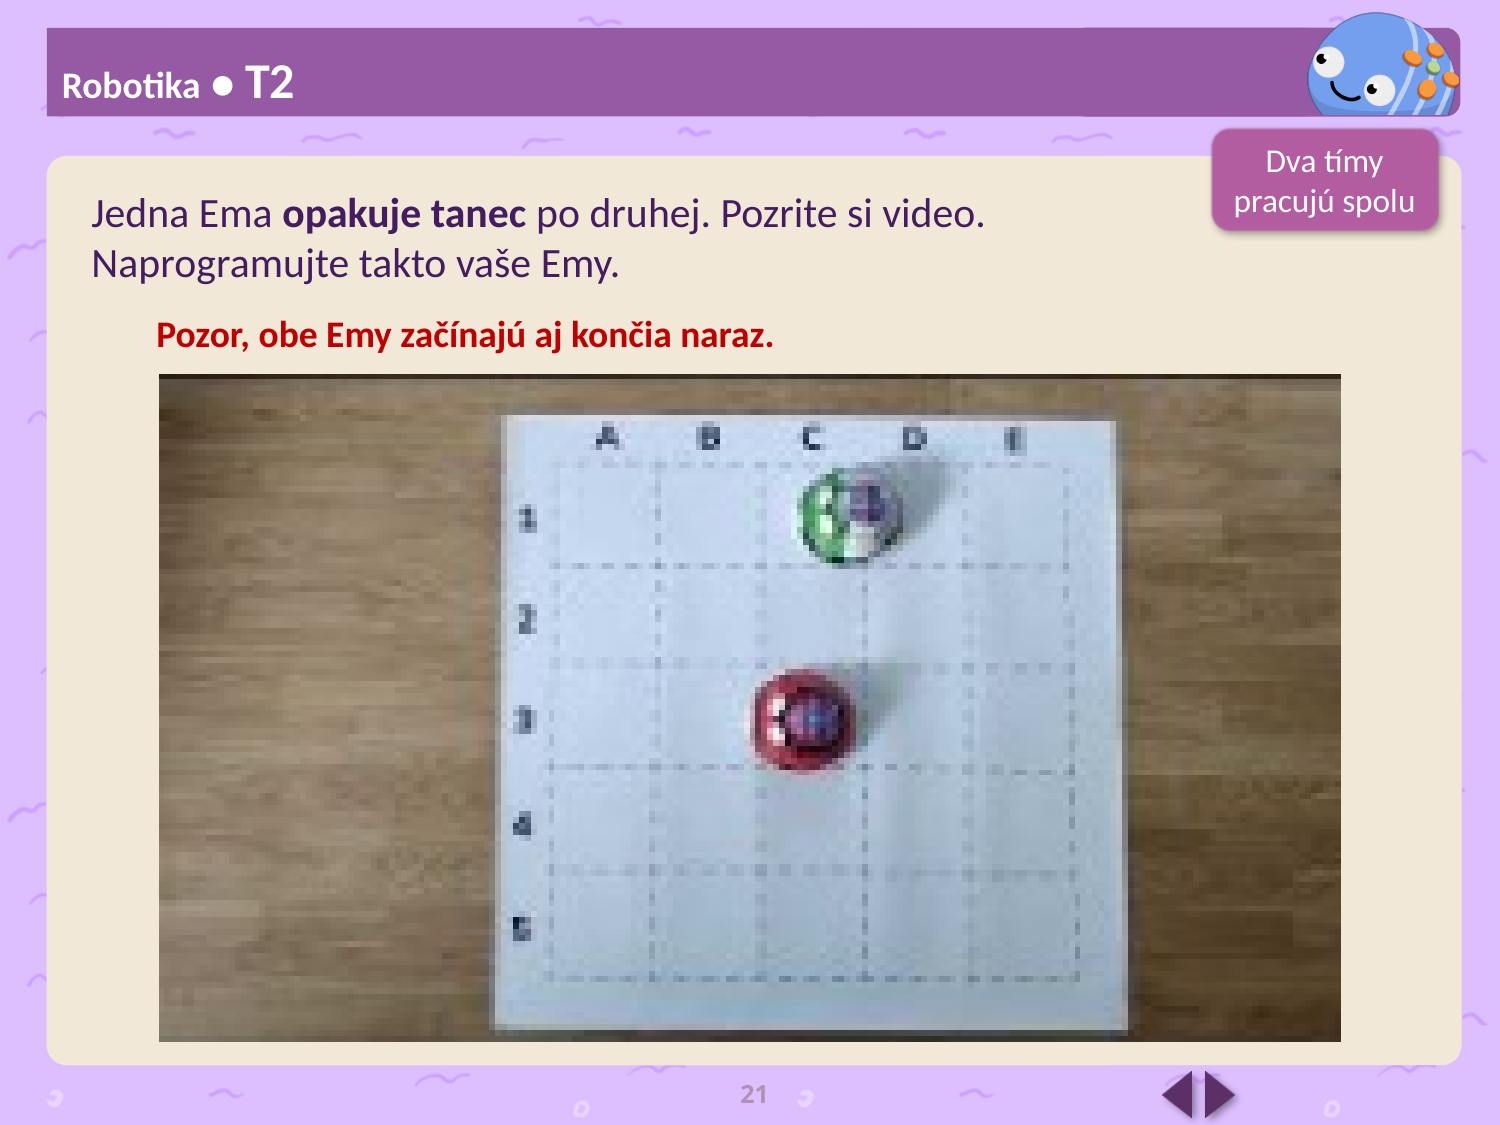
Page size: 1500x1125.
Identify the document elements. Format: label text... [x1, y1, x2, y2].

text_box [45, 154, 1463, 1067]
title Robotika ● T2 [46, 27, 1307, 117]
slide_number 21 [718, 1067, 792, 1125]
text_box Jedna Ema opakuje tanec po druhej. Pozrite si video. Naprogramujte takto vaše Emy. [76, 178, 1033, 294]
text_box Pozor, obe Emy začínajú aj končia naraz. [141, 302, 1098, 363]
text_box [159, 374, 1342, 1042]
text_box Dva tímy pracujú spolu [1212, 128, 1438, 231]
picture [0, 0, 1500, 1125]
